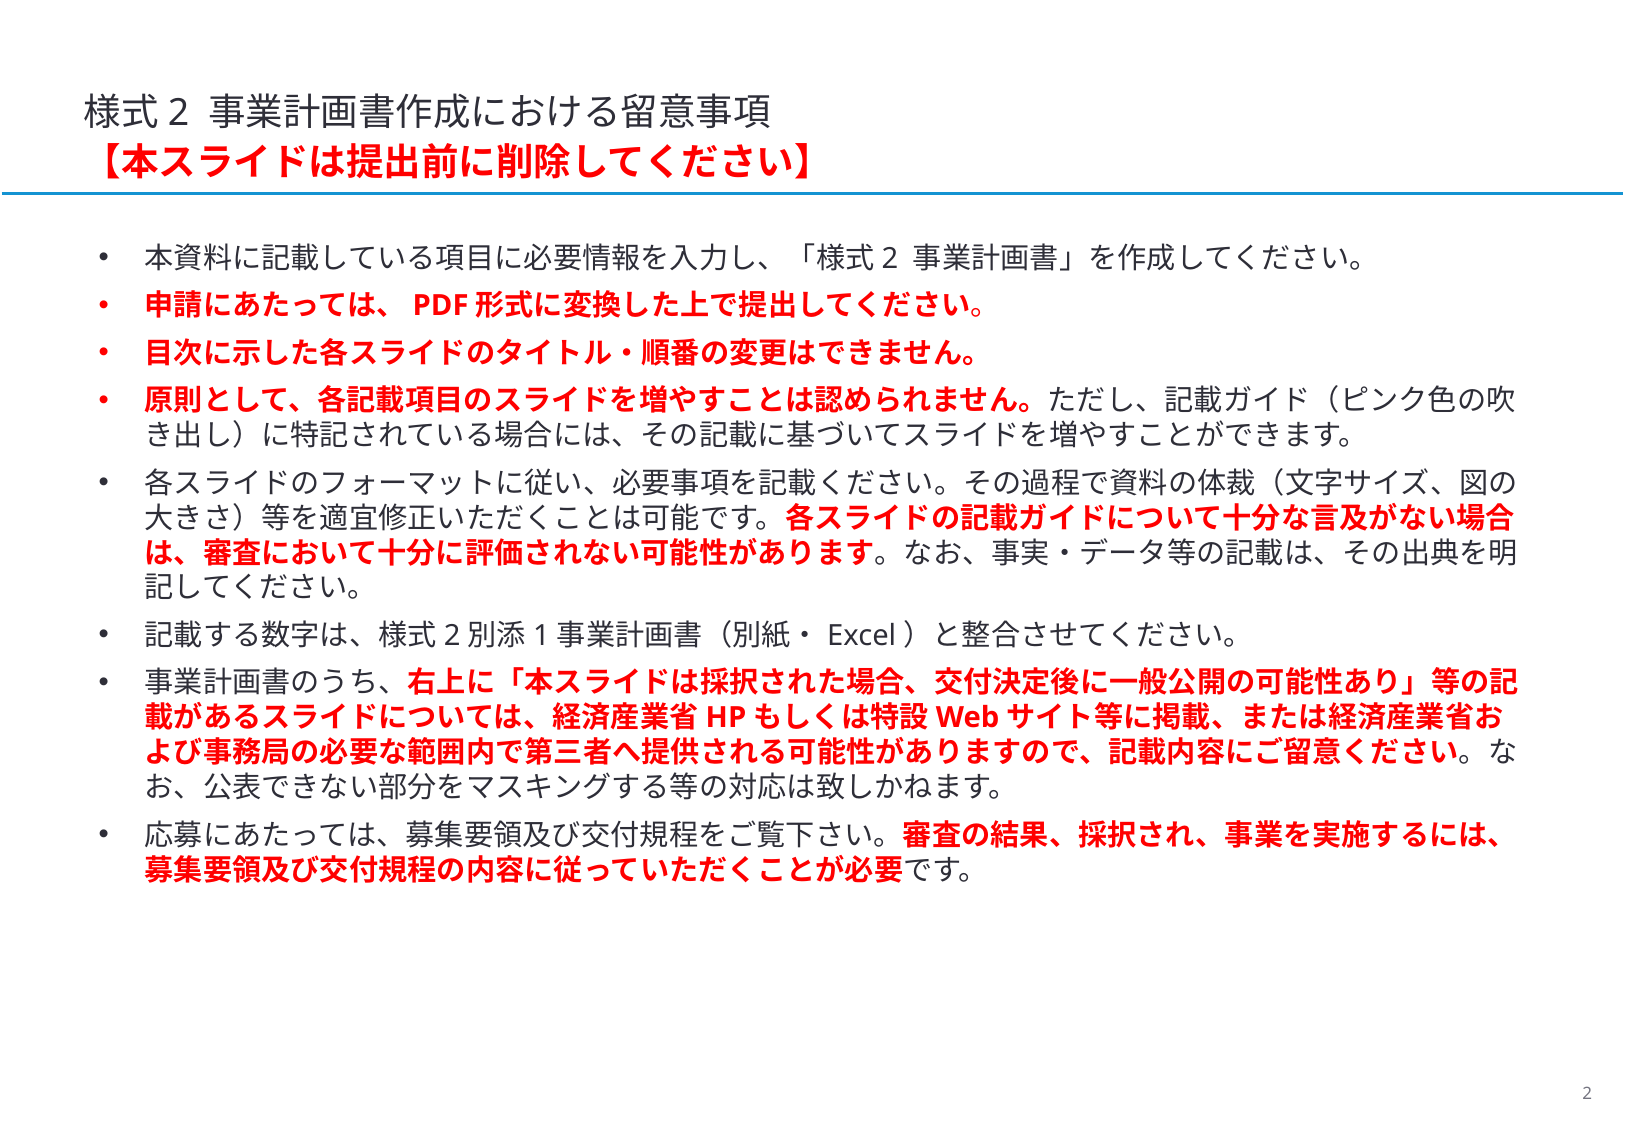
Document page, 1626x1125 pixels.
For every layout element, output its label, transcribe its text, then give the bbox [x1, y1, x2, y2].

text_box 本資料に記載している項目に必要情報を入力し、「様式2 事業計画書」を作成してください。 申請にあたっては、PDF形式に変換した上で提出してください。 目次に示した各スライドのタイトル・順番の変更はできません。 原則として、各記載項目のスライドを増やすことは認められません。ただし、記載ガイド（ピンク色の吹き出し）に特記されている場合には、その記載に基づいてスライドを増やすことができます。 各スライドのフォーマットに従い、必要事項を記載ください。その過程で資料の体裁（文字サイズ、図の大きさ）等を適宜修正いただくことは可能です。各スライドの記載ガイドについて十分な言及がない場合は、審査において十分に評価されない可能性があります。なお、事実・データ等の記載は、その出典を明記してください。 記載する数字は、様式2別添1事業計画書（別紙・Excel）と整合させてください。 事業計画書のうち、右上に「本スライドは採択された場合、交付決定後に一般公開の可能性あり」等の記載があるスライドについては、経済産業省HPもしくは特設Webサイト等に掲載、または経済産業省および事務局の必要な範囲内で第三者へ提供される可能性がありますので、記載内容にご留意ください。なお、公表できない部分をマスキングする等の対応は致しかねます。 応募にあたっては、募集要領及び交付規程をご覧下さい。審査の結果、採択され、事業を実施するには、募集要領及び交付規程の内容に従っていただくことが必要です。 [84, 231, 1543, 1026]
list 様式2 事業計画書作成における留意事項 【本スライドは提出前に削除してください】 [84, 83, 1543, 183]
